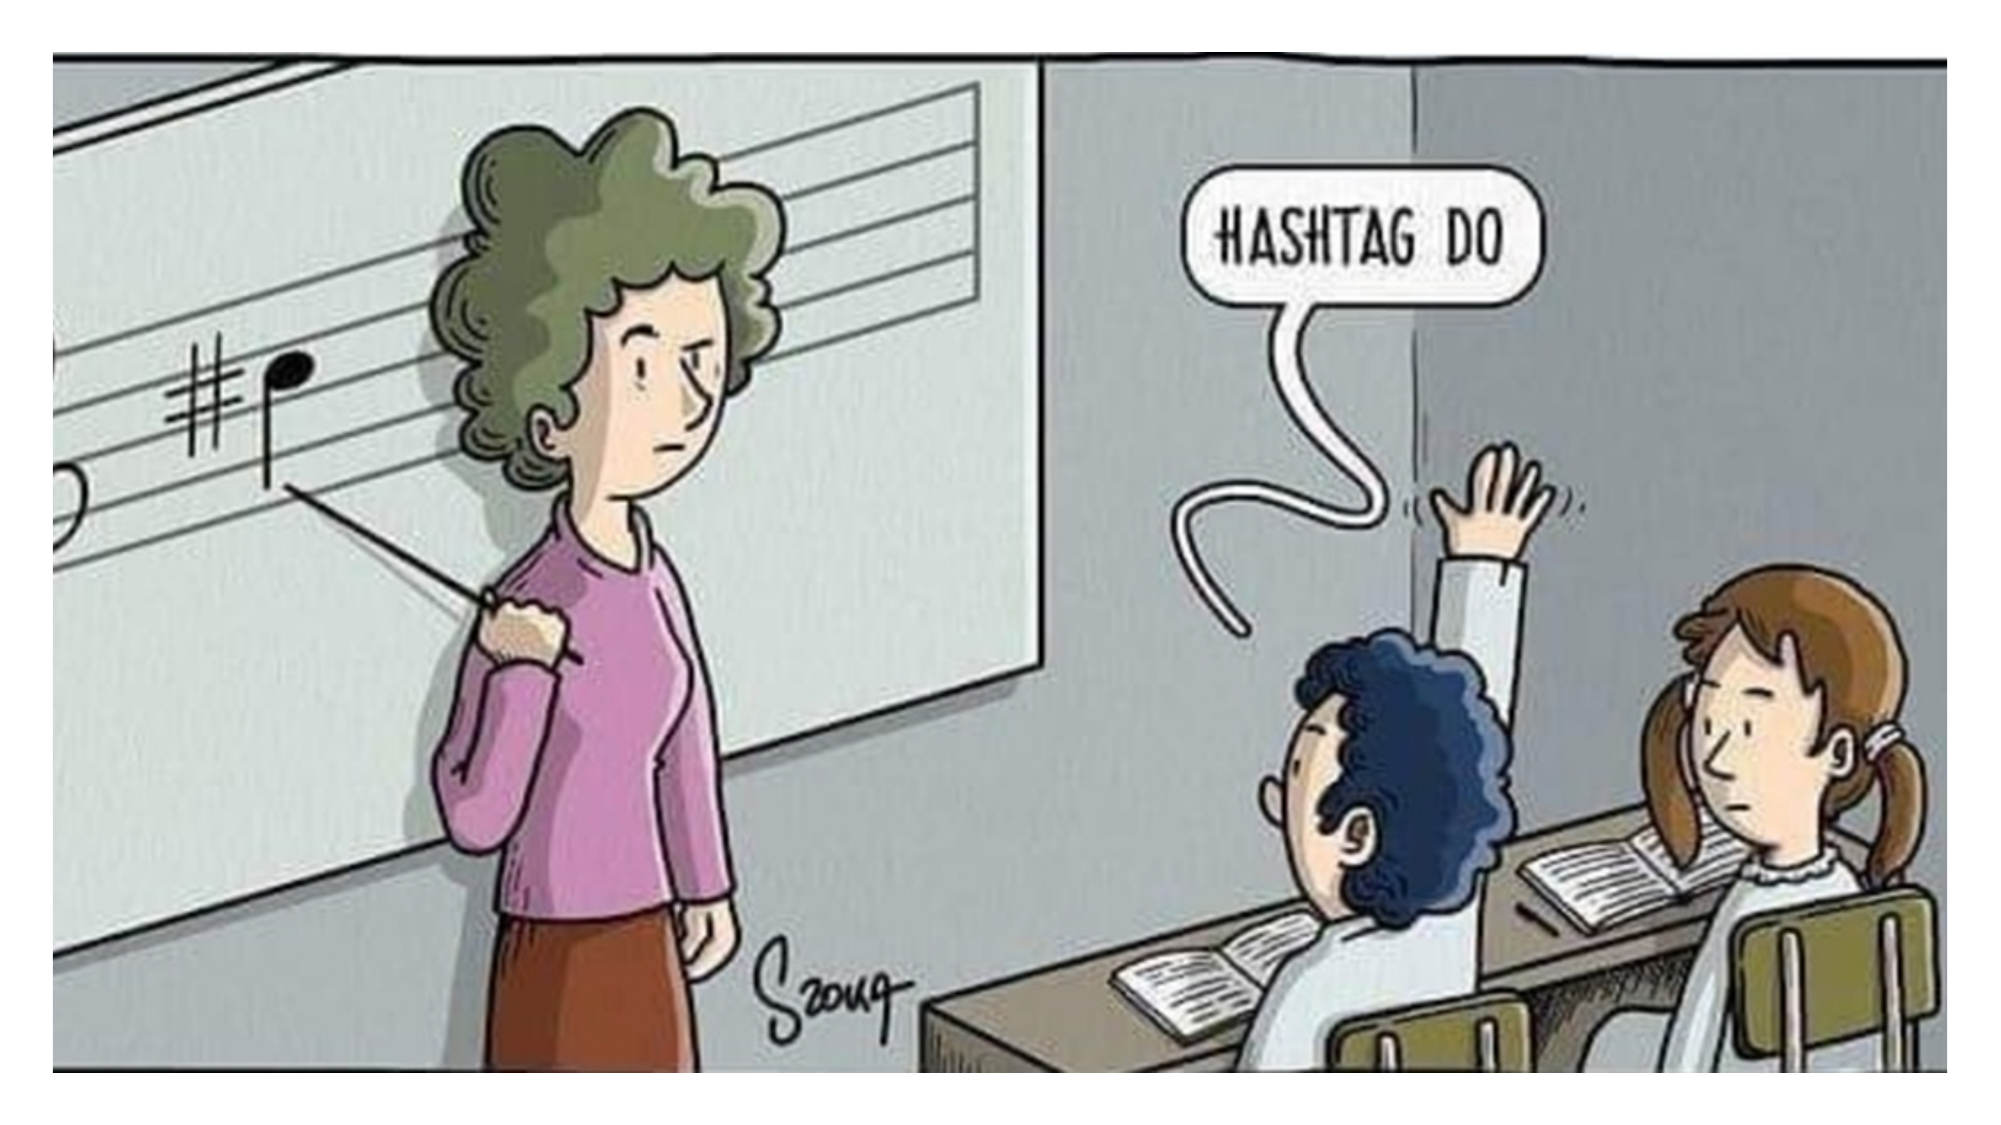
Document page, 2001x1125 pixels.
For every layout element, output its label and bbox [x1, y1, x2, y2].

picture [52, 52, 1948, 1073]
